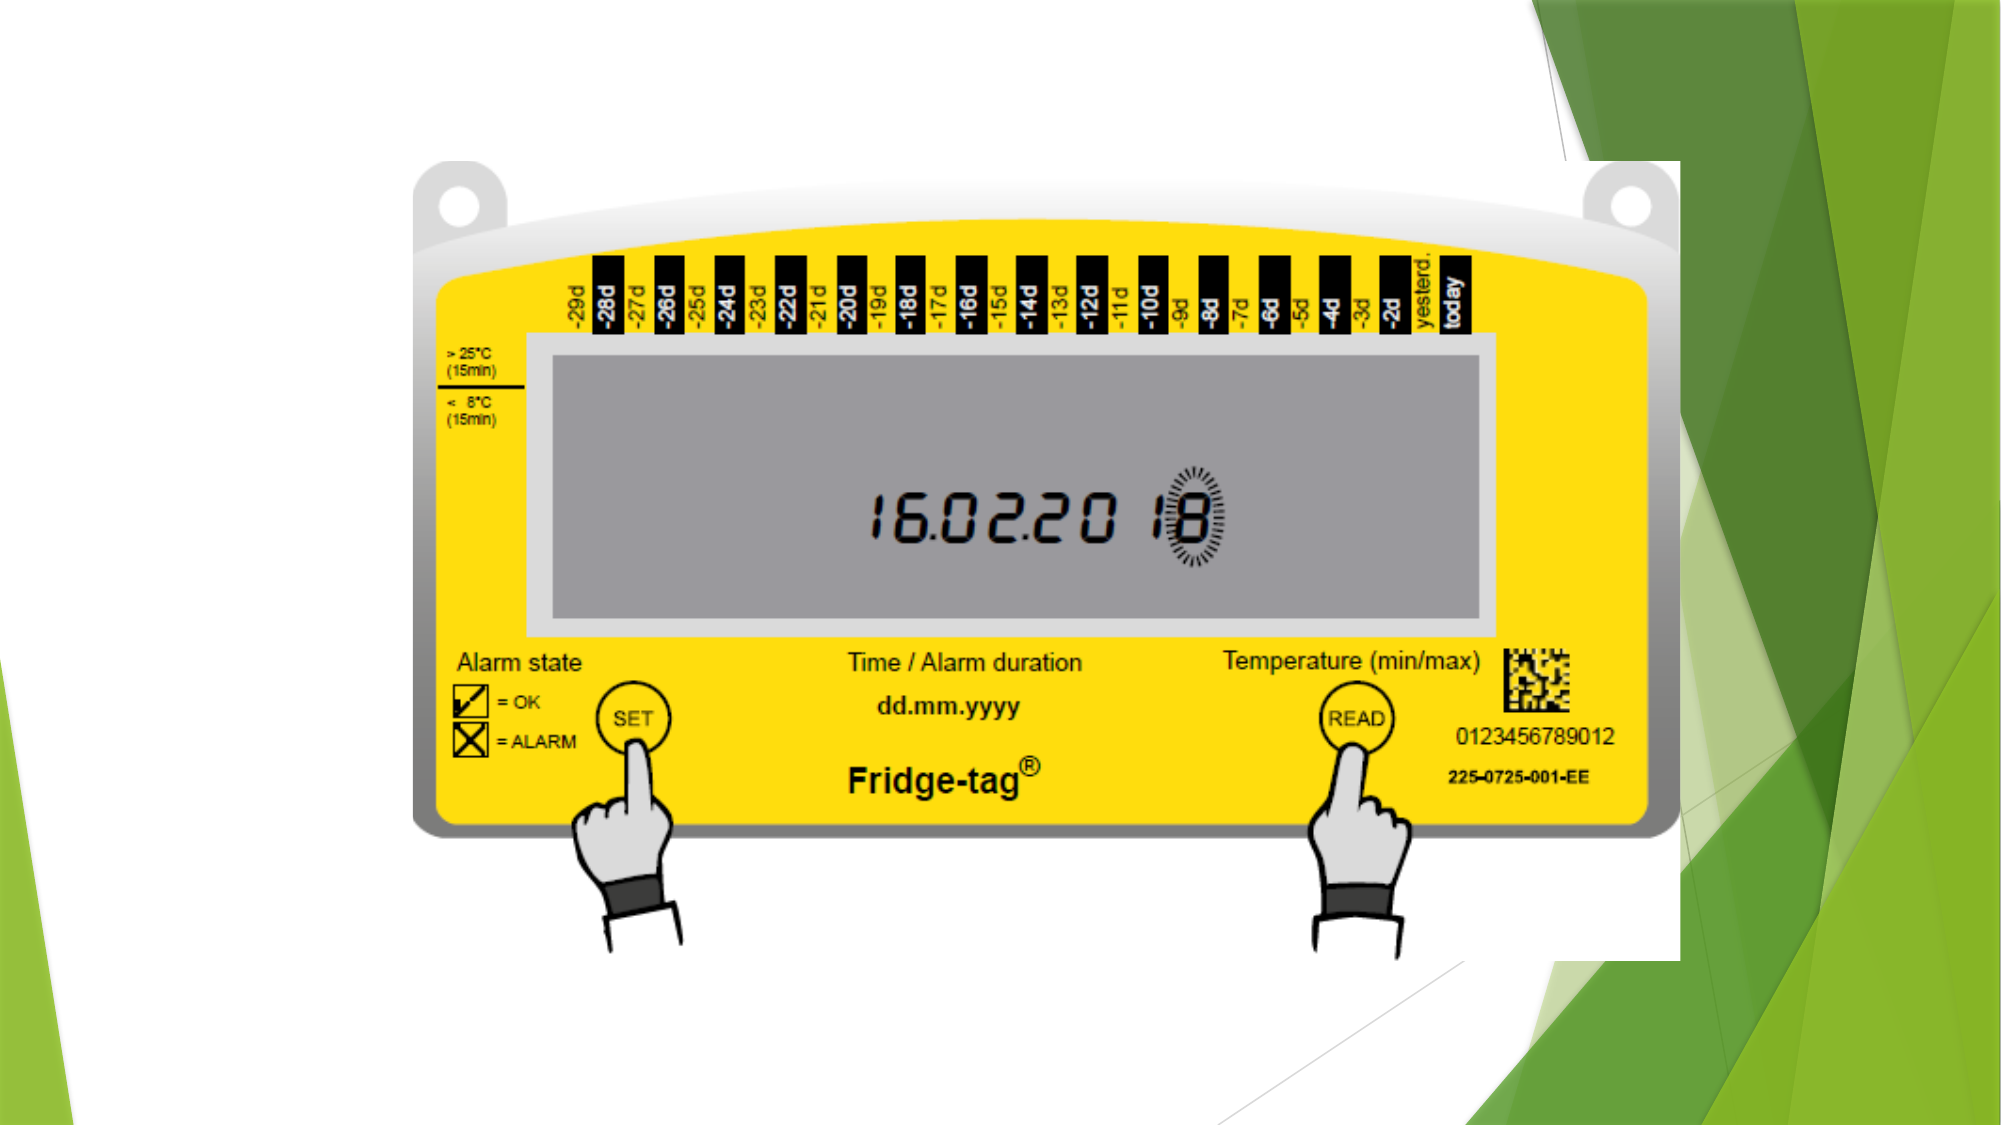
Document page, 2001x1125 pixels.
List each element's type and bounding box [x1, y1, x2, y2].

text_box [412, 160, 1681, 968]
